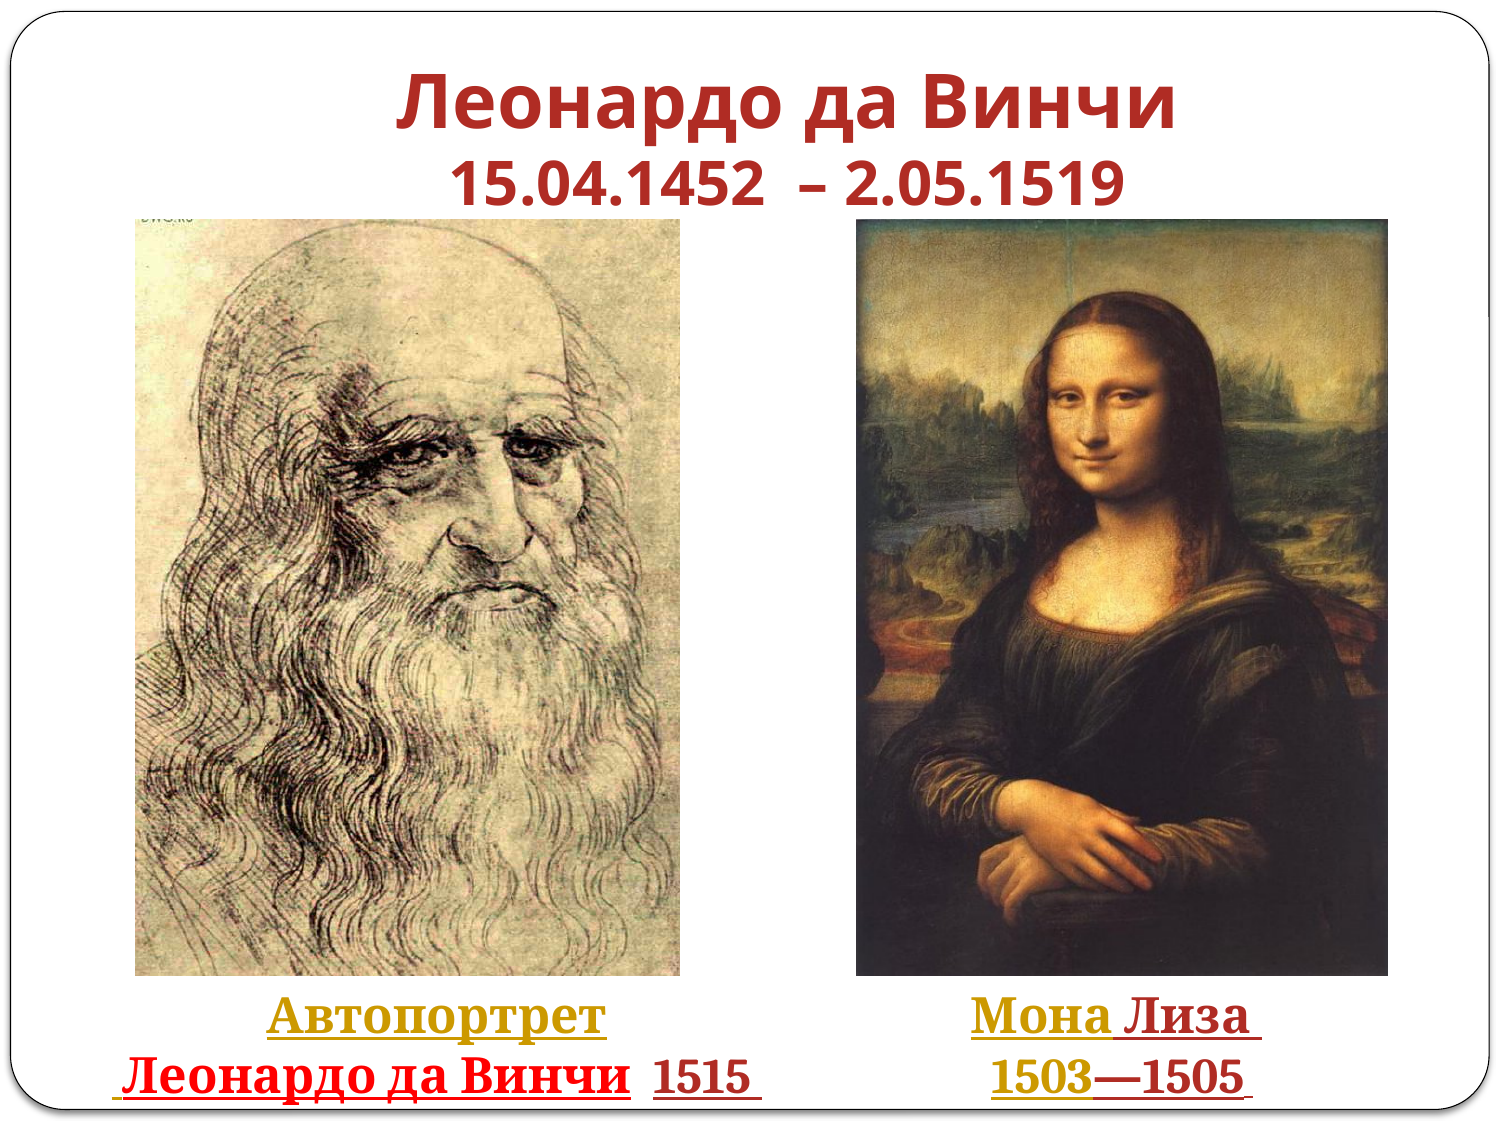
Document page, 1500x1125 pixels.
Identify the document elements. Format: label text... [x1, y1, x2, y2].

picture [135, 219, 680, 977]
picture [856, 219, 1389, 977]
title Леонардо да Винчи 15.04.1452 – 2.05.1519 [150, 45, 1425, 233]
text_box Автопортрет Леонардо да Винчи 1515 [0, 975, 797, 1111]
text_box Мона Лиза 1503—1505 [797, 975, 1447, 1111]
